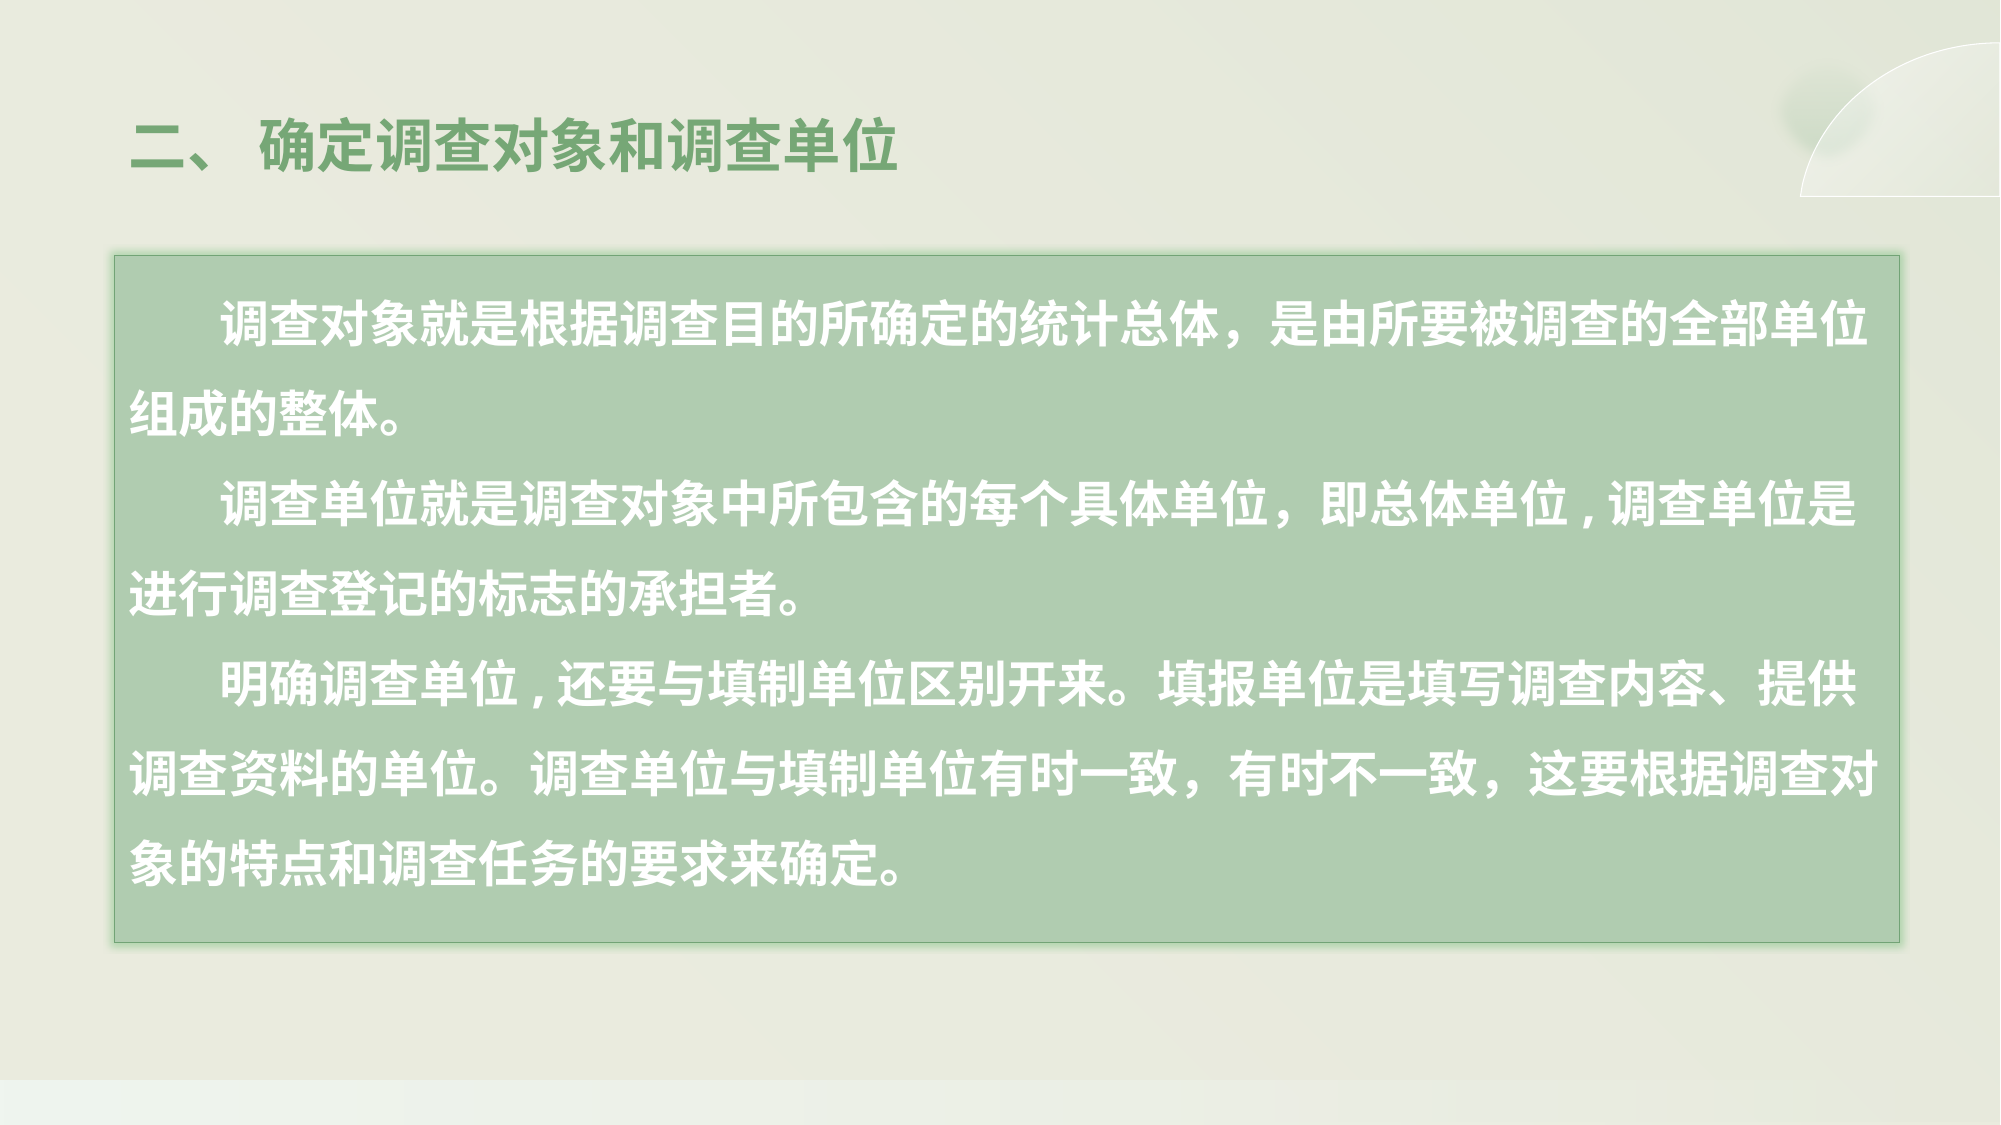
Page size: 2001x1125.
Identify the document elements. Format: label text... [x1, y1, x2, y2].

text_box 调查对象就是根据调查目的所确定的统计总体，是由所要被调查的全部单位组成的整体。 调查单位就是调查对象中所包含的每个具体单位，即总体单位,调查单位是进行调查登记的标志的承担者。 明确调查单位,还要与填制单位区别开来。填报单位是填写调查内容、提供调查资料的单位。调查单位与填制单位有时一致，有时不一致，这要根据调查对象的特点和调查任务的要求来确定。 [114, 255, 1900, 943]
text_box [1179, 345, 1846, 496]
text_box 二、 确定调查对象和调查单位 [114, 73, 1103, 224]
